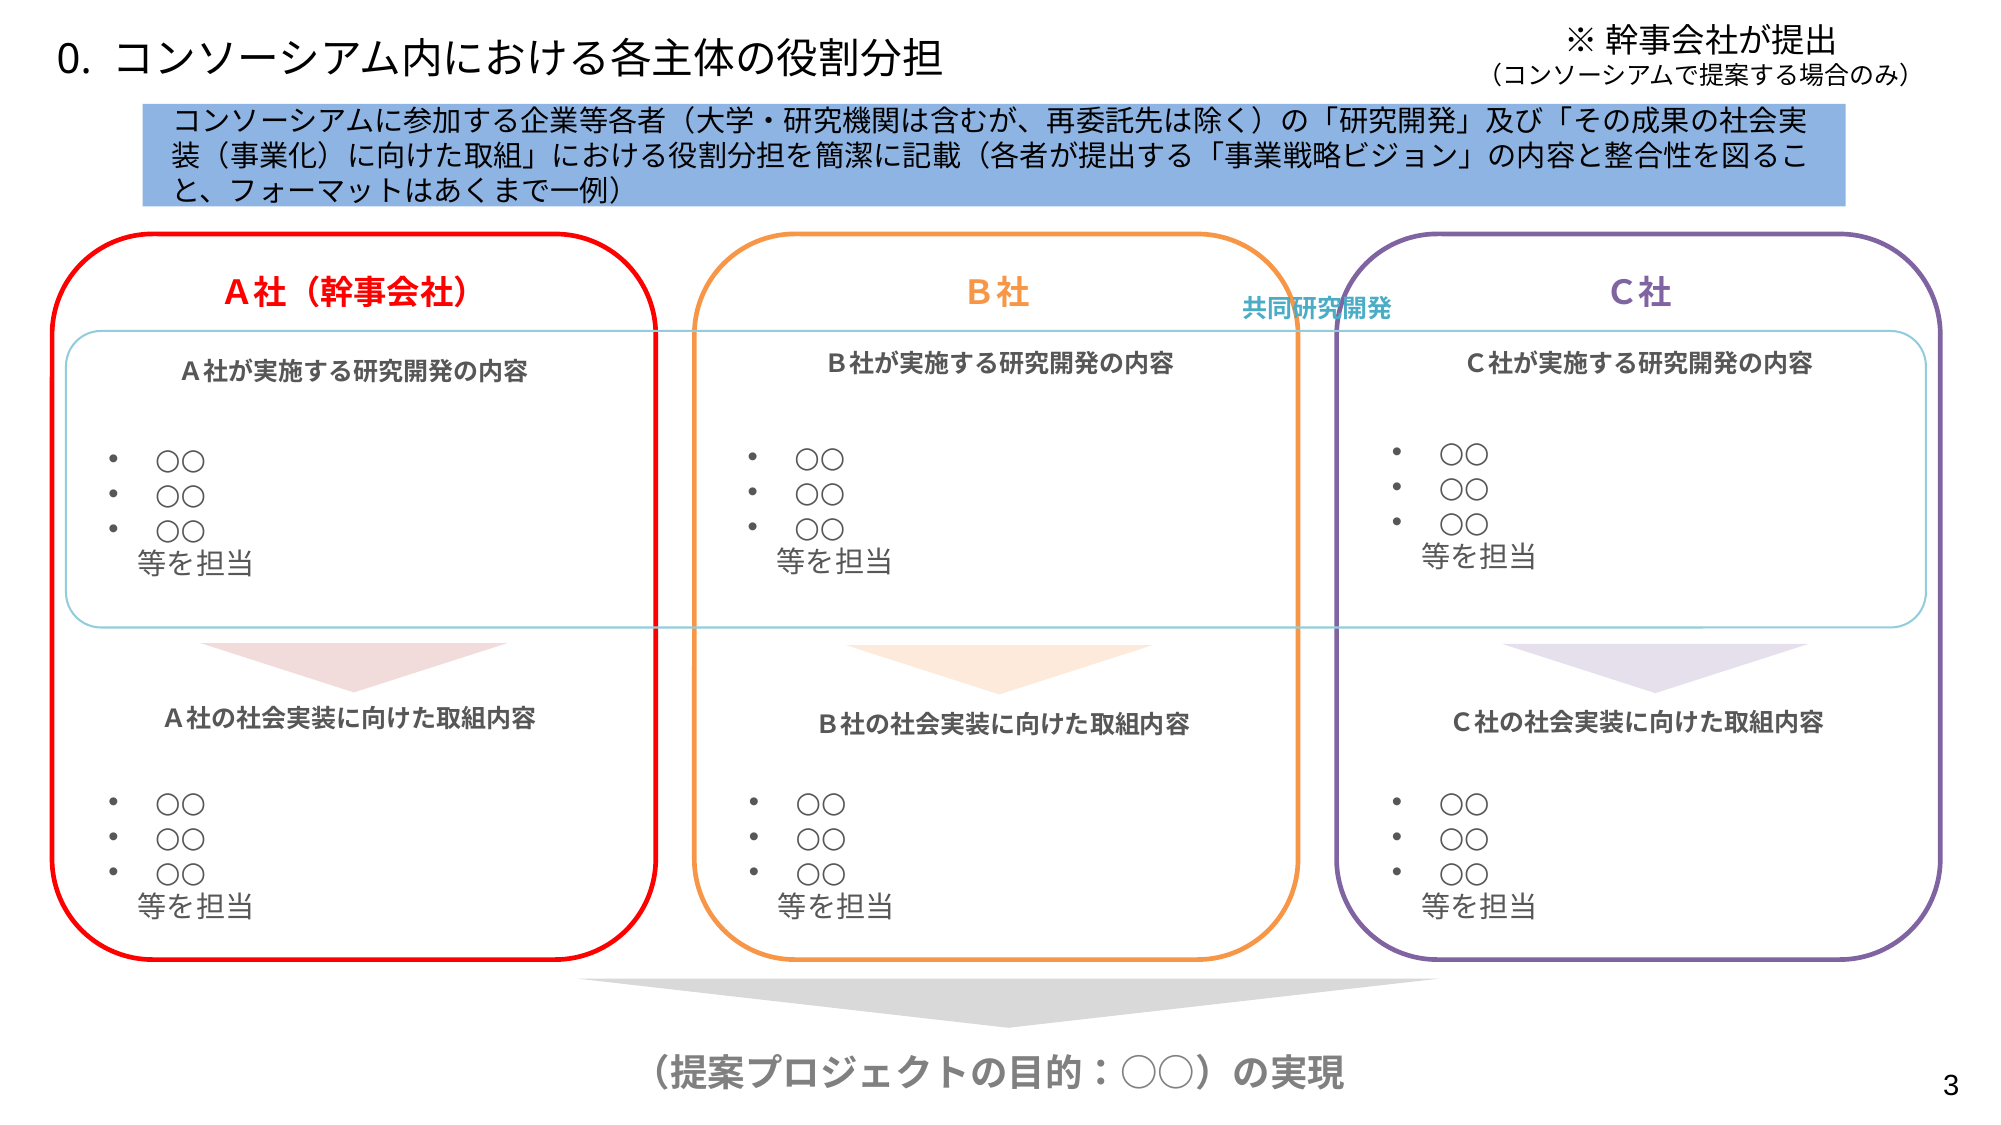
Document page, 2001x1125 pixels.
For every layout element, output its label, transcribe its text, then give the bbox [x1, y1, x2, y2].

text_box [1501, 643, 1810, 689]
text_box Ｂ社が実施する研究開発の内容 [770, 330, 1229, 395]
text_box 0. コンソーシアム内における各主体の役割分担 [56, 37, 1418, 83]
text_box Ｃ社 [1335, 233, 1942, 940]
text_box ○○ ○○ ○○ 等を担当 [733, 746, 1258, 960]
text_box 共同研究開発 [1191, 274, 1444, 339]
text_box ○○ ○○ ○○ 等を担当 [1376, 746, 1901, 960]
text_box [576, 977, 1441, 1029]
text_box Ｂ社 [693, 233, 1279, 330]
text_box Ａ社が実施する研究開発の内容 [124, 338, 583, 403]
text_box Ａ社の社会実装に向けた取組内容 [120, 685, 579, 750]
text_box [65, 330, 1927, 629]
text_box ○○ ○○ ○○ 等を担当 [92, 746, 617, 960]
text_box Ｂ社の社会実装に向けた取組内容 [773, 691, 1232, 756]
text_box Ａ社（幹事会社） [51, 233, 657, 941]
text_box （提案プロジェクトの目的：○○）の実現 [400, 1035, 1579, 1108]
text_box ○○ ○○ ○○ 等を担当 [92, 403, 617, 617]
text_box コンソーシアムに参加する企業等各者（大学・研究機関は含むが、再委託先は除く）の「研究開発」及び「その成果の社会実装（事業化）に向けた取組」における役割分担を簡潔に記載（各者が提出する「事業戦略ビジョン」の内容と整合性を図ること、フォーマットはあくまで一例） [142, 103, 1846, 207]
text_box Ｃ社が実施する研究開発の内容 [1409, 330, 1868, 395]
text_box [200, 642, 508, 694]
text_box Ｂ社 [693, 629, 1299, 941]
text_box ○○ ○○ ○○ 等を担当 [1376, 397, 1901, 611]
text_box ○○ ○○ ○○ 等を担当 [732, 401, 1257, 615]
text_box [845, 644, 1154, 691]
text_box Ｃ社の社会実装に向けた取組内容 [1408, 689, 1867, 754]
text_box ※幹事会社が提出 （コンソーシアムで提案する場合のみ） [1418, 2, 1984, 107]
